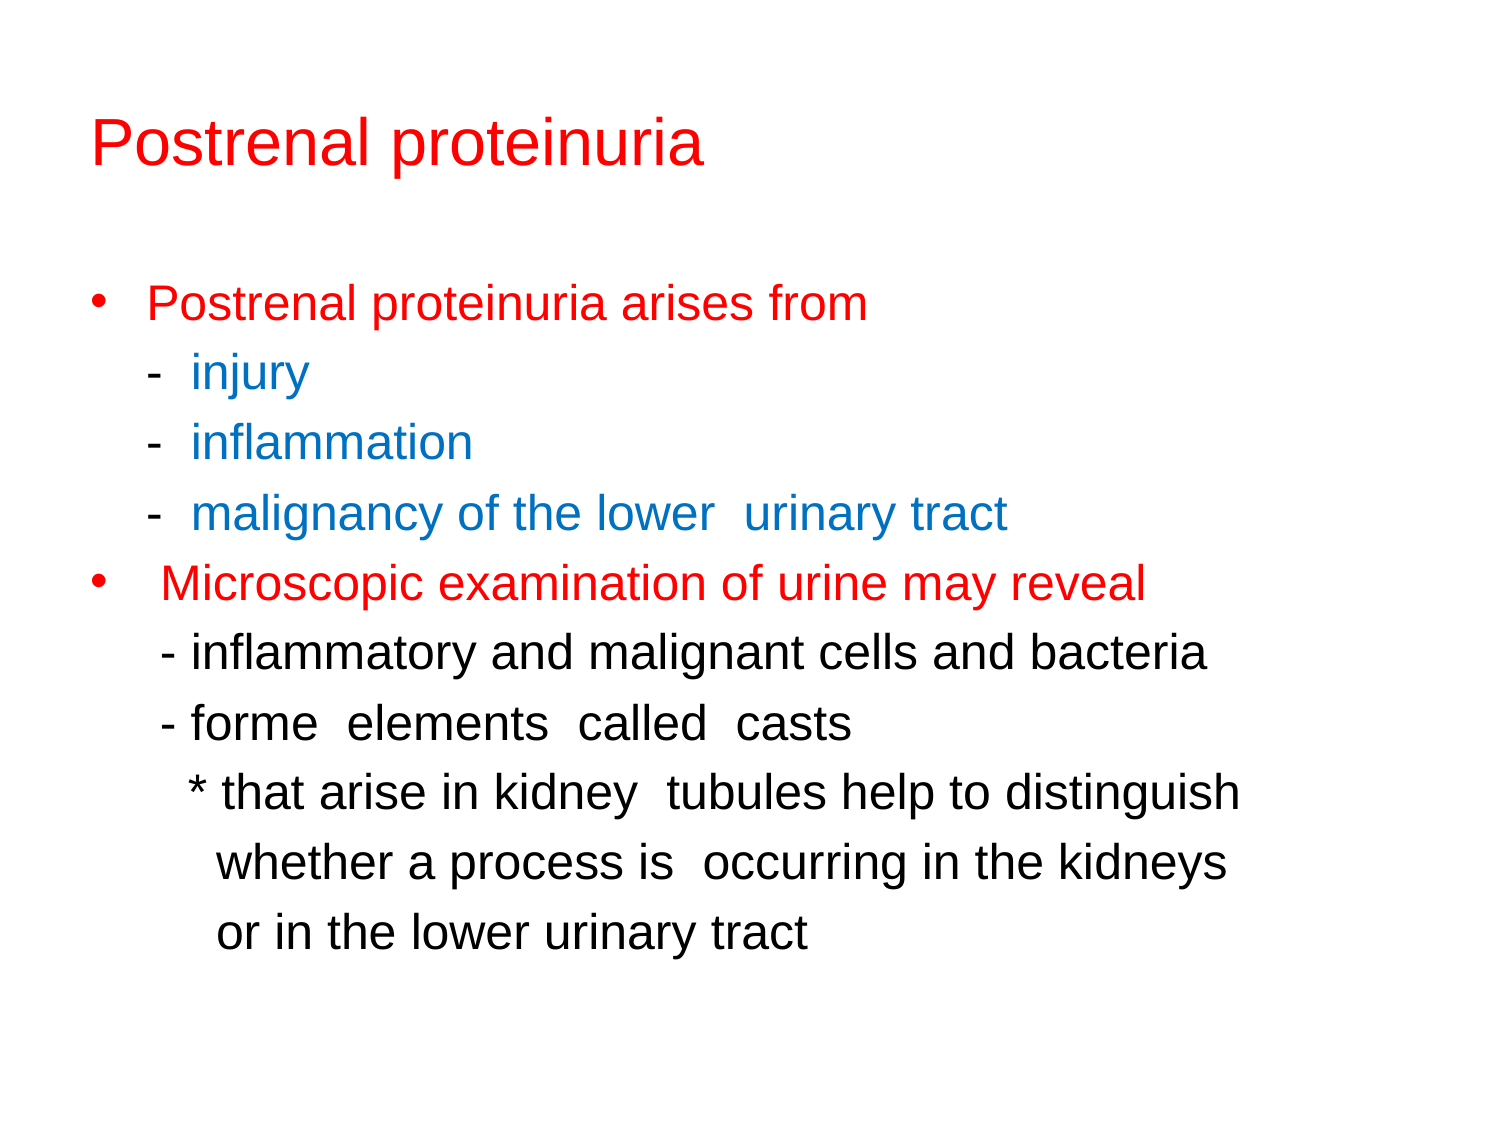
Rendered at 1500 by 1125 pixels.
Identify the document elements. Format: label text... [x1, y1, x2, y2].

title Postrenal proteinuria [75, 45, 1425, 233]
list Postrenal proteinuria arises from - injury - inflammation - malignancy of the lower urinary tract Microscopic examination of urine may reveal - inflammatory and malignant cells and bacteria - forme elements called casts * that arise in kidney tubules help to distinguish whether a process is occurring in the kidneys or in the lower urinary tract [75, 262, 1425, 1005]
